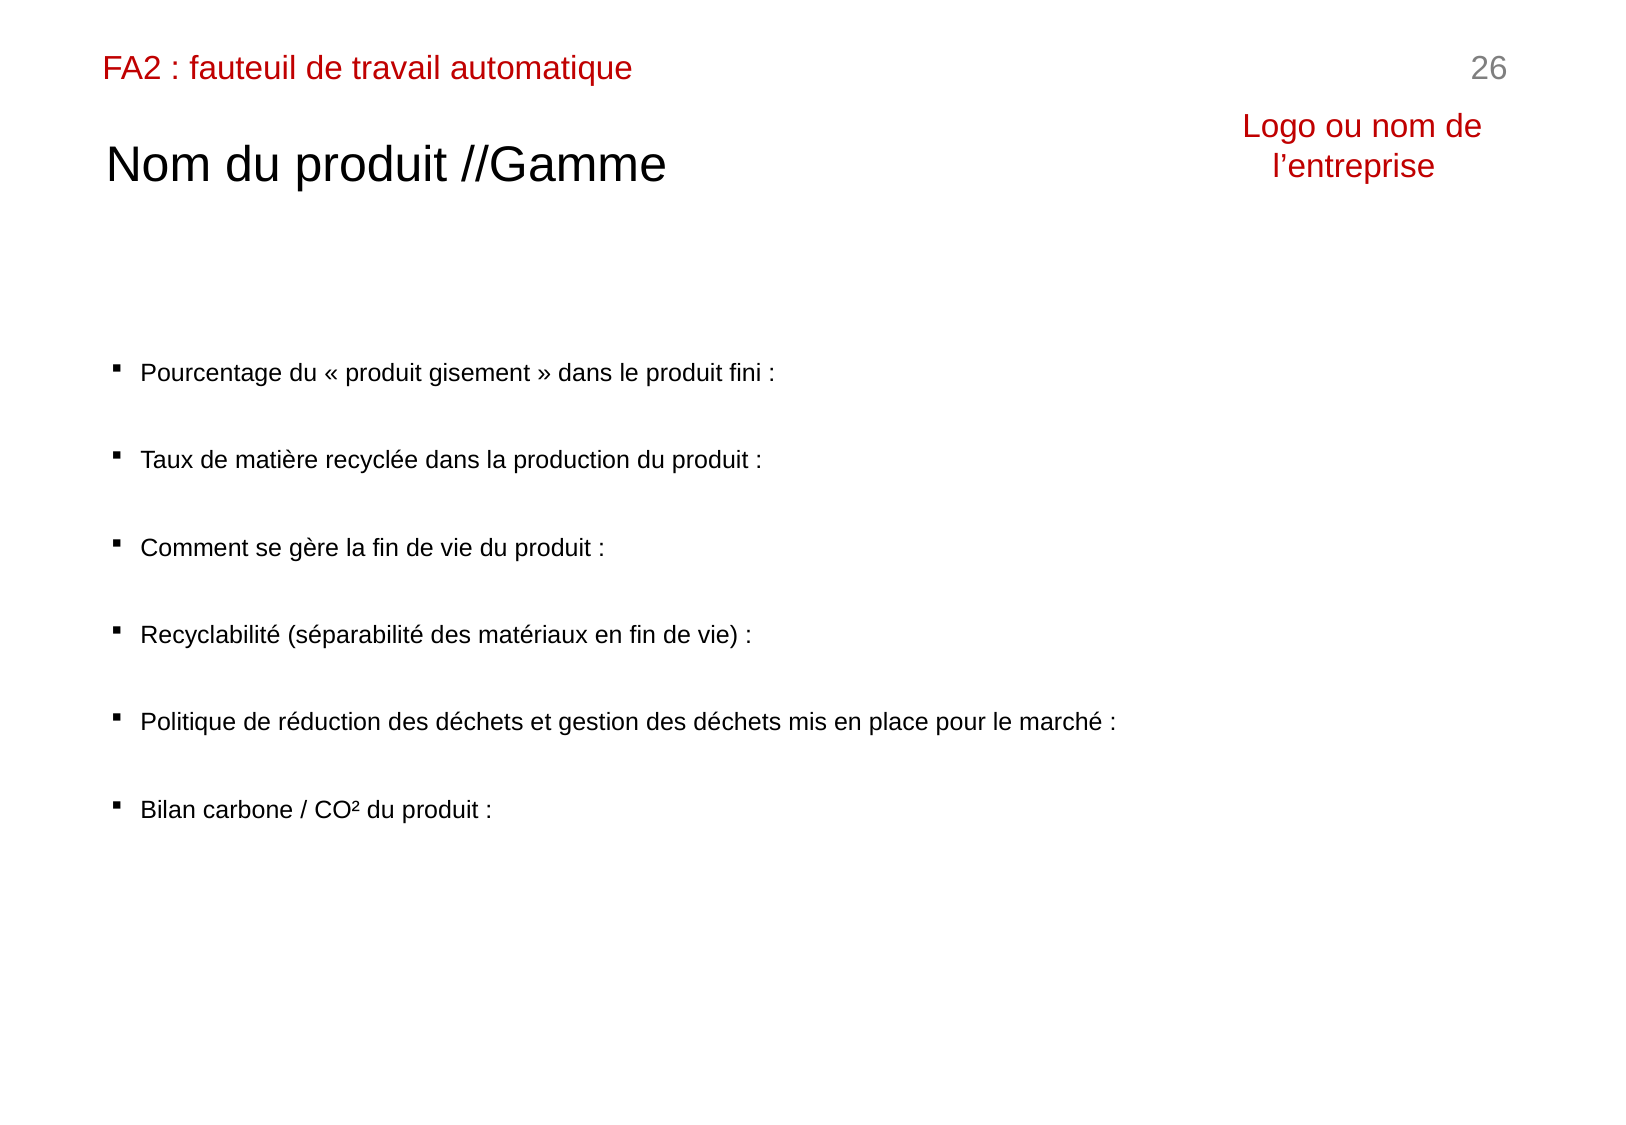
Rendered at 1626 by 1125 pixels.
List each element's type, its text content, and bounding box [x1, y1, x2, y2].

text_box Logo ou nom de l’entreprise [1141, 91, 1567, 197]
title FA2 : fauteuil de travail automatique [102, 19, 1426, 109]
text_box Pourcentage du « produit gisement » dans le produit fini : Taux de matière recyclée dans la production du produit : Comment se gère la fin de vie du produit : Recyclabilité (séparabilité des matériaux en fin de vie) : Politique de réduction des déchets et gestion des déchets mis en place pour le marché : Bilan carbone / CO² du produit : [81, 304, 1333, 1067]
list Nom du produit //Gamme [91, 109, 1523, 215]
slide_number 26 [1426, 19, 1523, 91]
